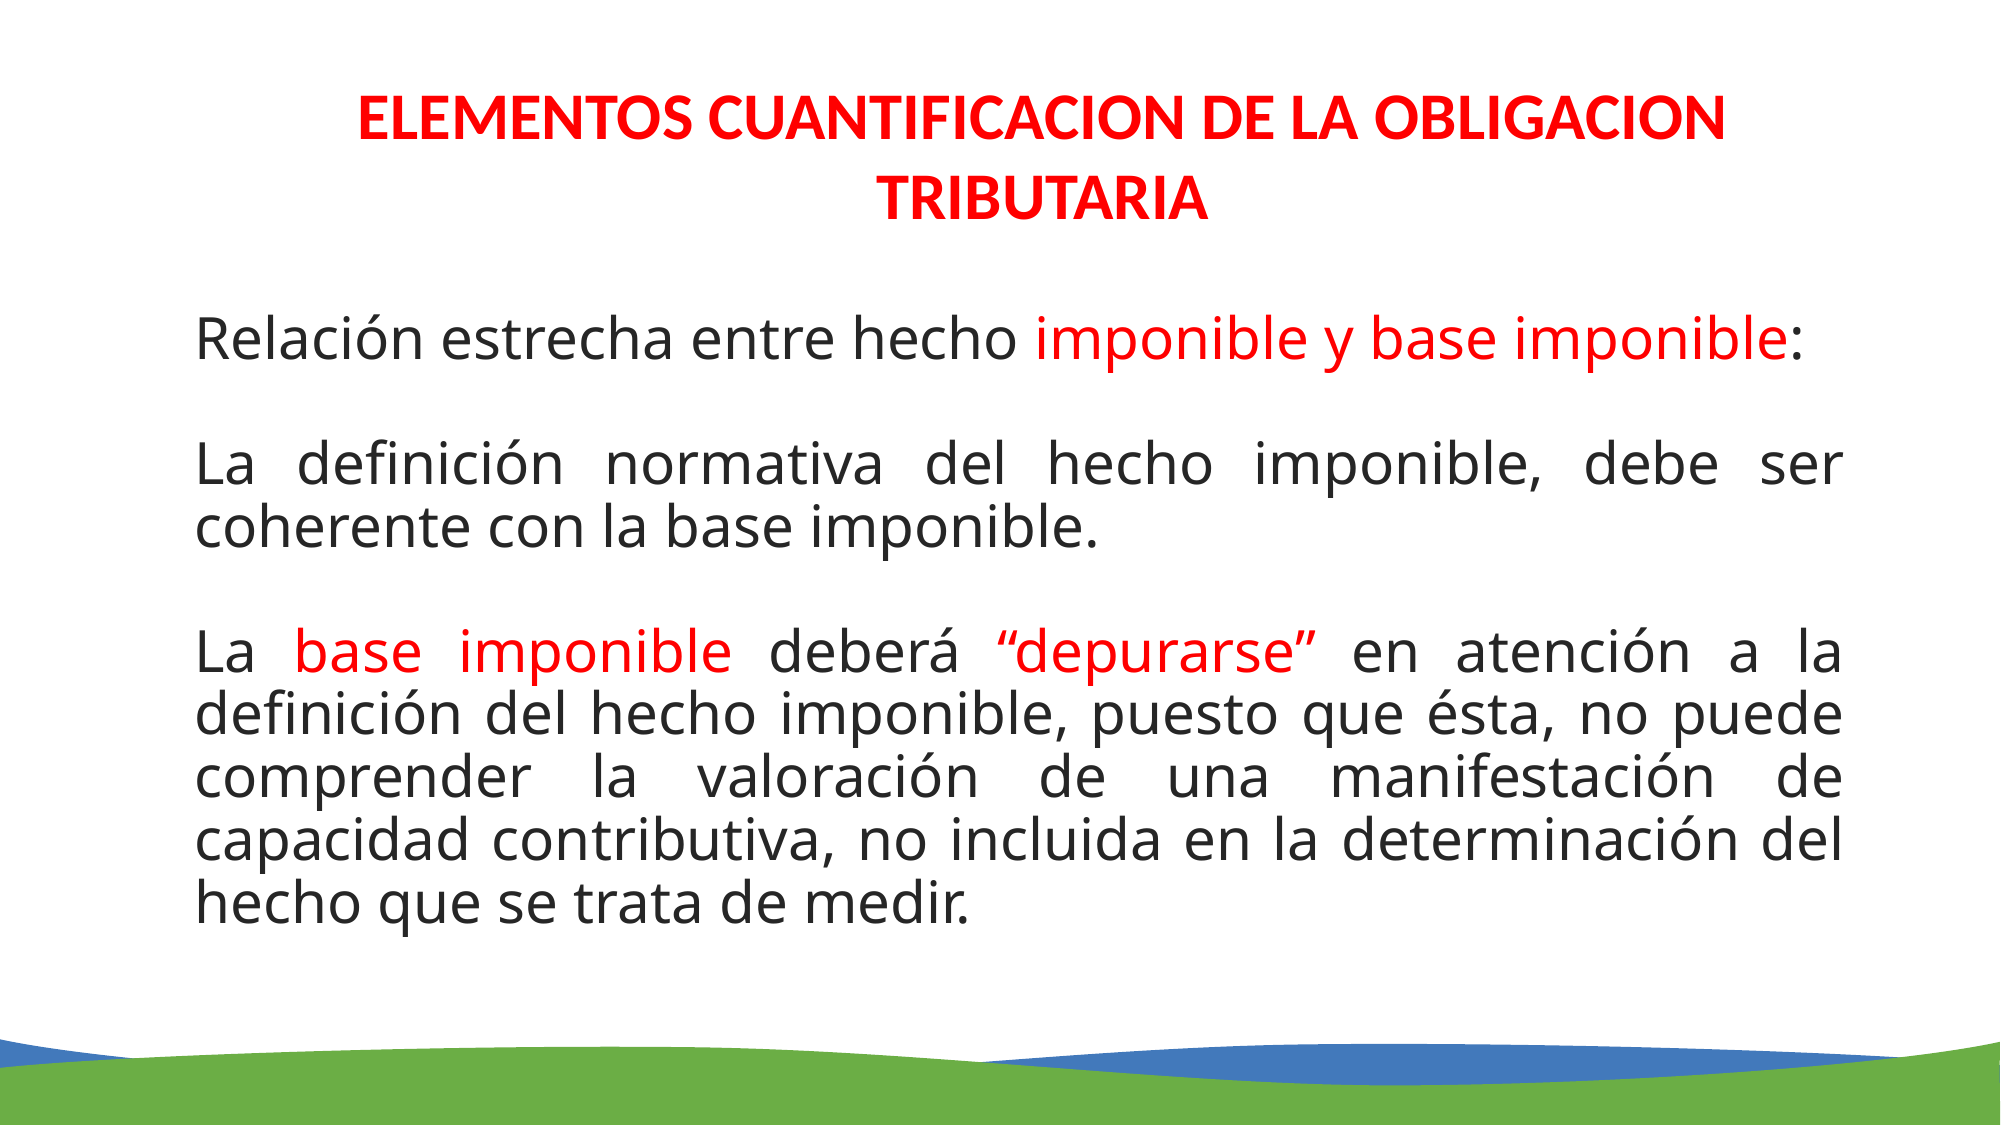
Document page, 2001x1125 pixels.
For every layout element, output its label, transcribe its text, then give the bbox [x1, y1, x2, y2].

text_box ELEMENTOS CUANTIFICACION DE LA OBLIGACION TRIBUTARIA [337, 65, 1749, 240]
text_box Relación estrecha entre hecho imponible y base imponible: La definición normativa del hecho imponible, debe ser coherente con la base imponible. La base imponible deberá “depurarse” en atención a la definición del hecho imponible, puesto que ésta, no puede comprender la valoración de una manifestación de capacidad contributiva, no incluida en la determinación del hecho que se trata de medir. [179, 301, 1860, 1054]
